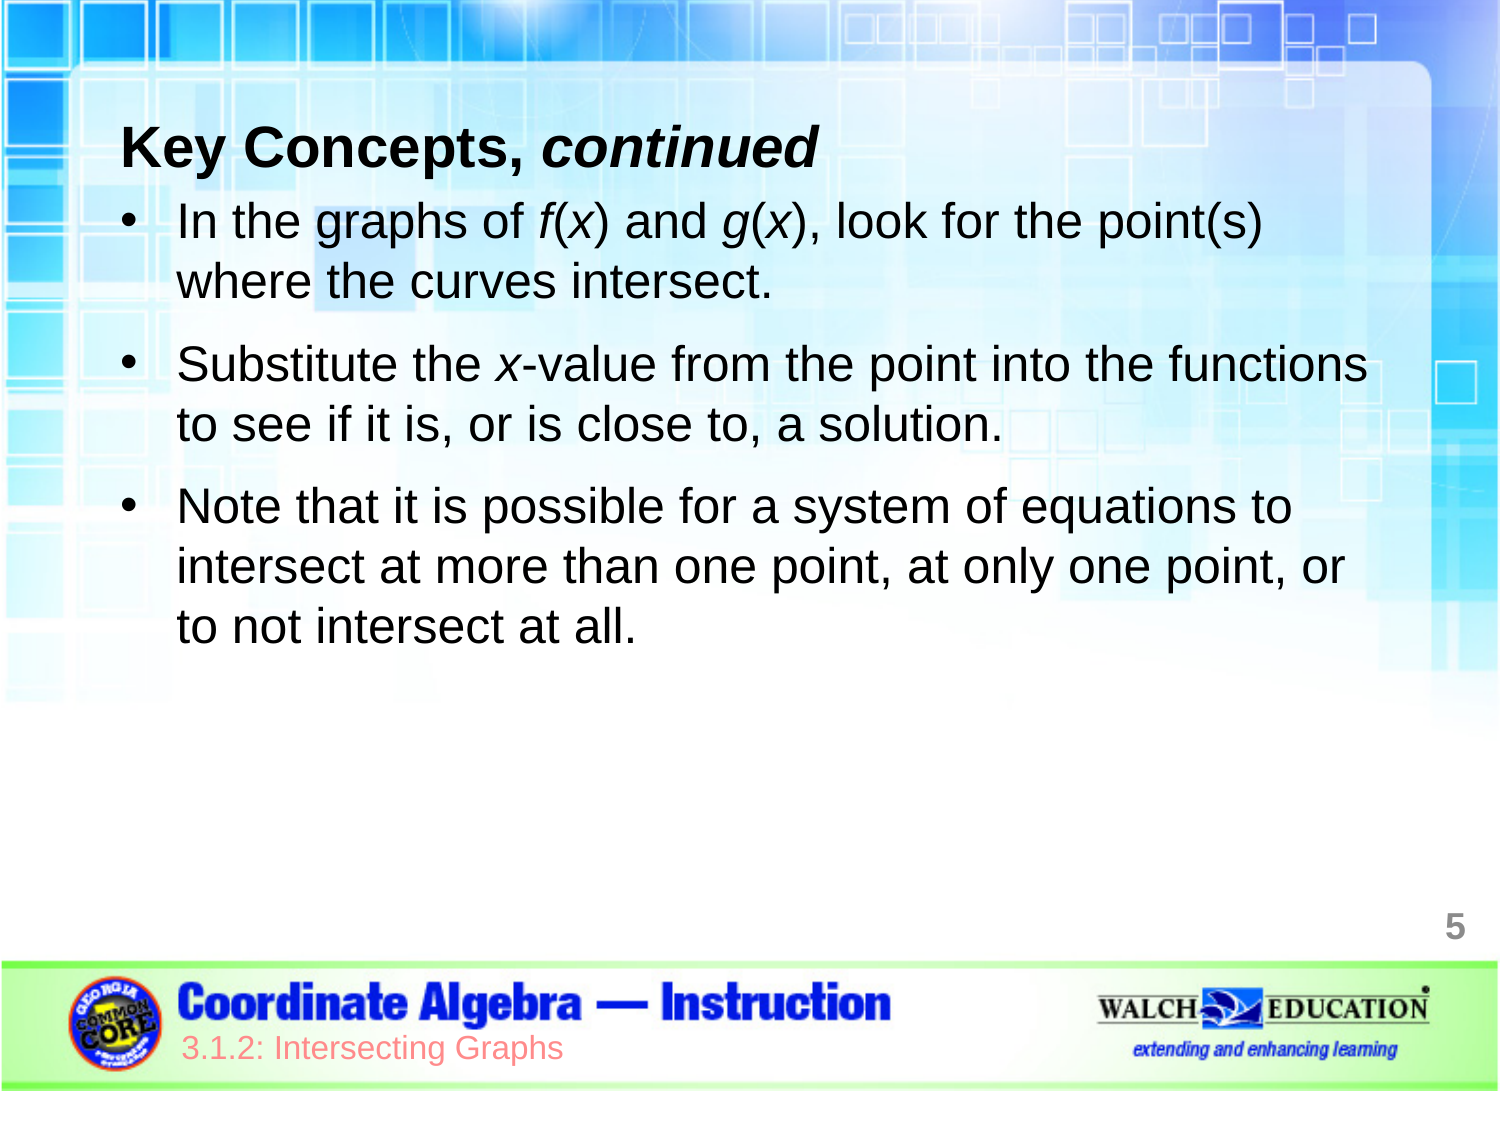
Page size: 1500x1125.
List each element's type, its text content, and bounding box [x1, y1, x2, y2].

footer 3.1.2: Intersecting Graphs [166, 1024, 1080, 1069]
slide_number 5 [1361, 901, 1481, 949]
picture [1, 0, 1500, 1091]
subtitle Key Concepts, continued In the graphs of f(x) and g(x), look for the point(s) where the curves intersect. Substitute the x-value from the point into the functions to see if it is, or is close to, a solution. Note that it is possible for a system of equations to intersect at more than one point, at only one point, or to not intersect at all. [105, 101, 1394, 922]
